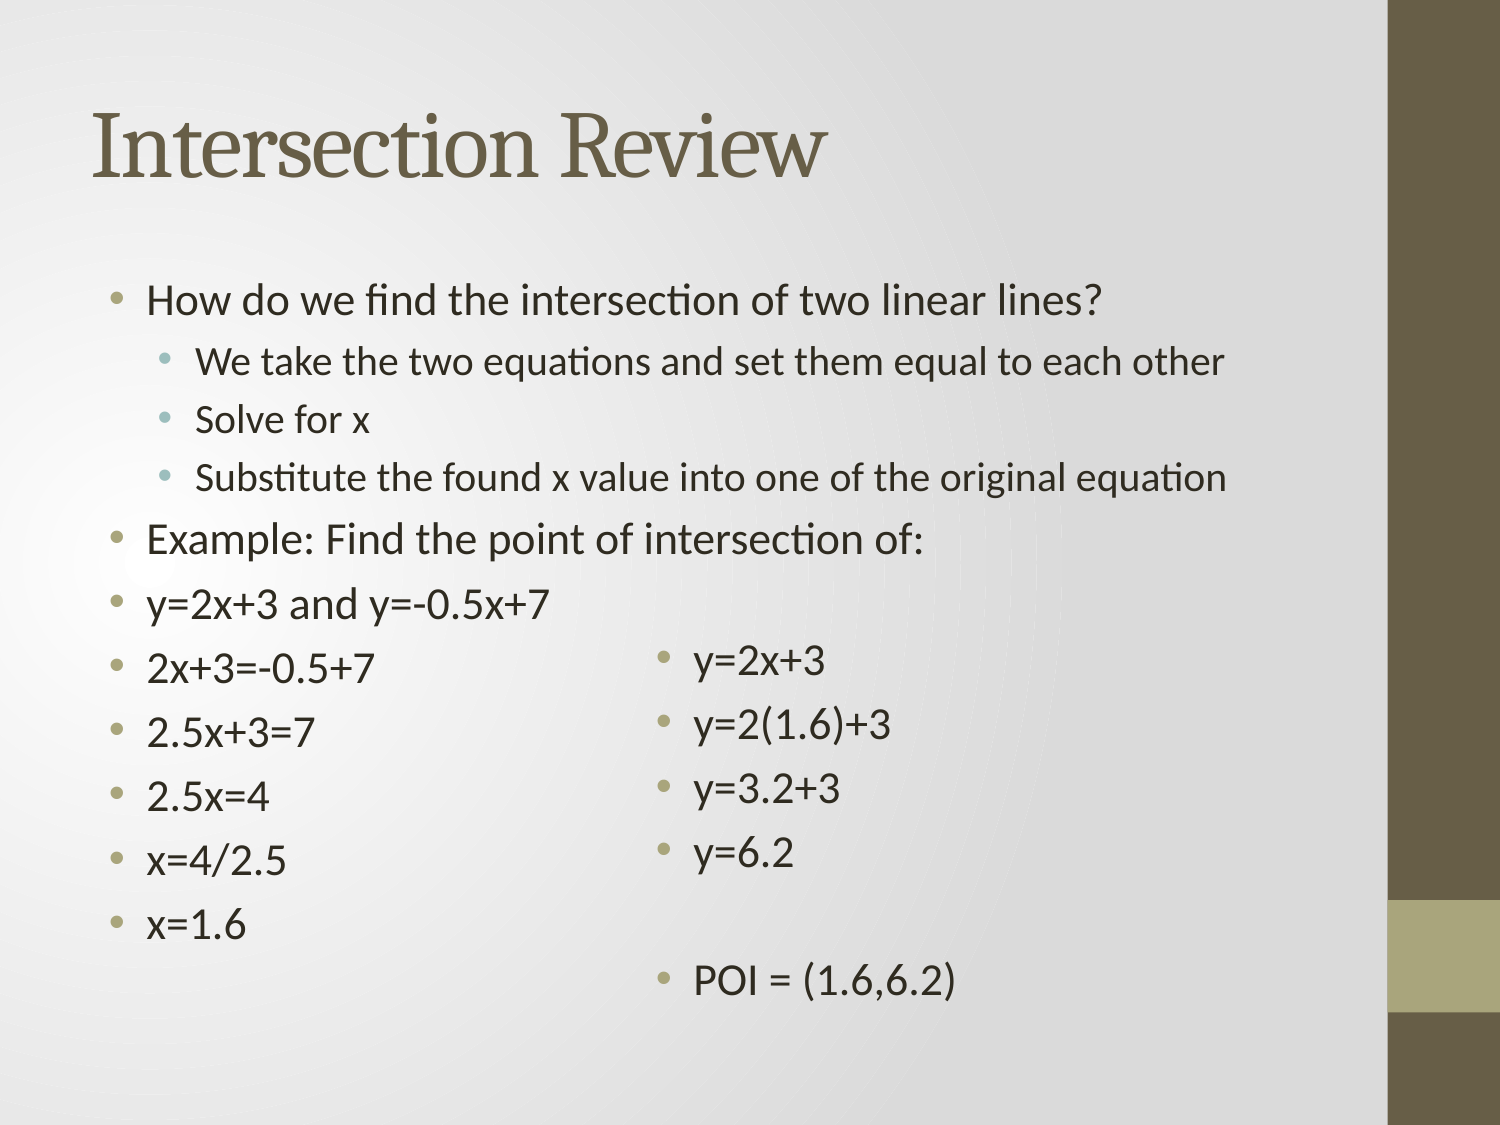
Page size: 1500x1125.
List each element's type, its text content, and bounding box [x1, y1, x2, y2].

title Intersection Review [75, 45, 1325, 233]
list How do we find the intersection of two linear lines? We take the two equations and set them equal to each other Solve for x Substitute the found x value into one of the original equation Example: Find the point of intersection of: y=2x+3 and y=-0.5x+7 2x+3=-0.5+7 2.5x+3=7 2.5x=4 x=4/2.5 x=1.6 [75, 262, 1325, 1050]
text_box y=2x+3 y=2(1.6)+3 y=3.2+3 y=6.2 POI = (1.6,6.2) [622, 622, 1350, 1075]
